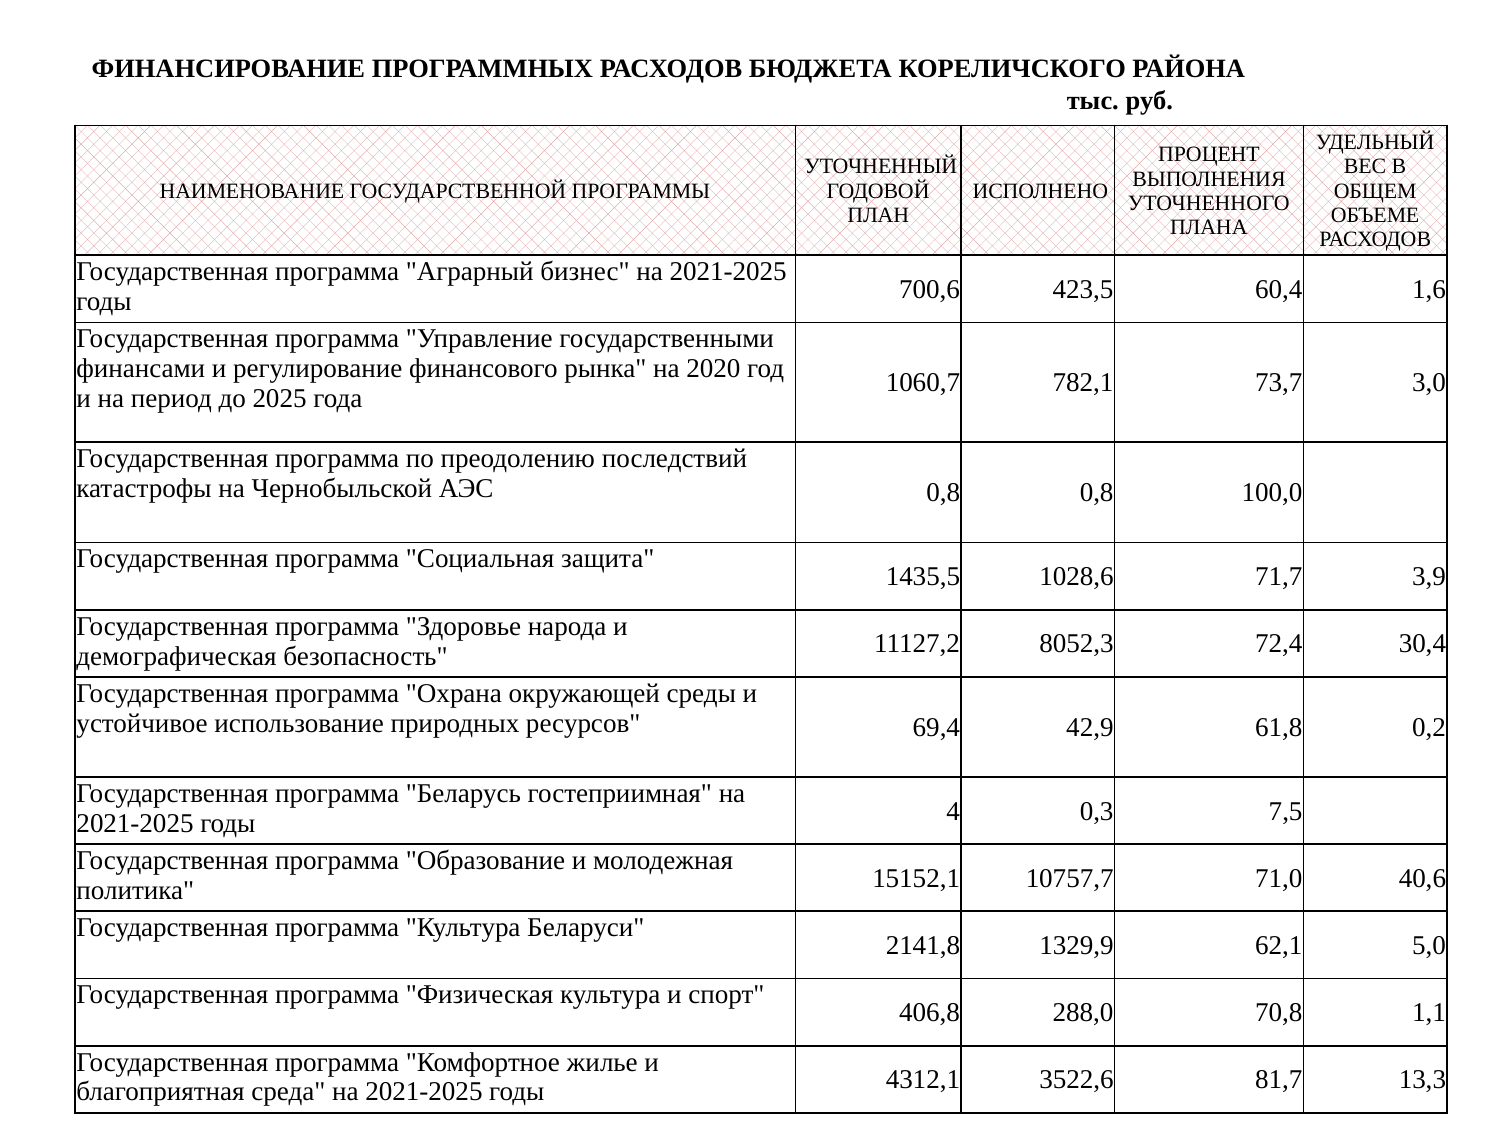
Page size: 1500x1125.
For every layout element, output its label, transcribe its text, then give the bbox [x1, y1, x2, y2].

table_cell 3,0 [1304, 323, 1446, 441]
title ФИНАНСИРОВАНИЕ ПРОГРАММНЫХ РАСХОДОВ БЮДЖЕТА КОРЕЛИЧСКОГО РАЙОНА тыс. руб. [76, 30, 1473, 136]
table_cell 0,8 [796, 443, 960, 542]
table_cell Государственная программа "Управление государственными финансами и регулирование финансового рынка" на 2020 год и на период до 2025 года [76, 323, 795, 441]
table_cell 3522,6 [962, 1047, 1114, 1112]
table_cell 1435,5 [796, 543, 960, 609]
table_cell Государственная программа "Здоровье народа и демографическая безопасность" [76, 611, 795, 676]
table_cell 71,0 [1115, 845, 1303, 910]
table_cell Государственная программа "Физическая культура и спорт" [76, 979, 795, 1045]
table_cell 4312,1 [796, 1047, 960, 1112]
table_cell 1060,7 [796, 323, 960, 441]
table_cell 0,2 [1304, 678, 1446, 776]
table_cell 62,1 [1115, 912, 1303, 978]
table_cell 60,4 [1115, 256, 1303, 322]
table_cell 1329,9 [962, 912, 1114, 978]
table_cell 423,5 [962, 256, 1114, 322]
table_cell 100,0 [1115, 443, 1303, 542]
table_cell Государственная программа "Комфортное жилье и благоприятная среда" на 2021-2025 годы [76, 1047, 795, 1112]
table_cell 0,8 [962, 443, 1114, 542]
table_cell 81,7 [1115, 1103, 1303, 1112]
table_cell Государственная программа по преодолению последствий катастрофы на Чернобыльской АЭС [76, 443, 795, 542]
table_cell [1304, 778, 1446, 843]
table_cell 72,4 [1115, 611, 1303, 676]
table_cell 71,7 [1115, 543, 1303, 609]
table_cell 4 [796, 778, 960, 843]
table_cell Государственная программа "Охрана окружающей среды и устойчивое использование природных ресурсов" [76, 678, 795, 776]
table_cell 73,7 [1115, 323, 1303, 441]
table_cell 61,8 [1115, 678, 1303, 776]
table_cell 2141,8 [796, 912, 960, 978]
table_header НАИМЕНОВАНИЕ ГОСУДАРСТВЕННОЙ ПРОГРАММЫ [76, 126, 795, 254]
table_cell 700,6 [796, 256, 960, 322]
table_cell 42,9 [962, 678, 1114, 776]
table_cell 7,5 [1115, 778, 1303, 843]
table_cell Государственная программа "Беларусь гостеприимная" на 2021-2025 годы [76, 778, 795, 843]
table_cell 15152,1 [796, 845, 960, 910]
table_cell 30,4 [1304, 611, 1446, 676]
table_cell Государственная программа "Аграрный бизнес" на 2021-2025 годы [76, 256, 795, 322]
table_cell 40,6 [1304, 845, 1446, 910]
table_cell Государственная программа "Культура Беларуси" [76, 912, 795, 978]
table_cell 5,0 [1304, 912, 1446, 978]
table_cell [1304, 443, 1446, 542]
table_cell 0,3 [962, 778, 1114, 843]
table_cell 288,0 [962, 979, 1114, 1045]
table_header ПРОЦЕНТ ВЫПОЛНЕНИЯ УТОЧНЕННОГО ПЛАНА [1115, 126, 1303, 254]
table_header УДЕЛЬНЫЙ ВЕС В ОБЩЕМ ОБЪЕМЕ РАСХОДОВ [1304, 126, 1446, 254]
table_cell 782,1 [962, 323, 1114, 441]
table_cell 70,8 [1115, 979, 1303, 1042]
table_cell 10757,7 [962, 845, 1114, 910]
table_cell 11127,2 [796, 611, 960, 676]
table_cell 3,9 [1304, 543, 1446, 609]
table_cell Государственная программа "Образование и молодежная политика" [76, 845, 795, 910]
table_cell 1,1 [1304, 979, 1446, 1045]
table_cell 1028,6 [962, 543, 1114, 609]
table_cell Государственная программа "Социальная защита" [76, 543, 795, 609]
table_cell 8052,3 [962, 611, 1114, 676]
table_cell 1,6 [1304, 256, 1446, 322]
table_cell 13,3 [1304, 1047, 1446, 1112]
table_cell 406,8 [796, 979, 960, 1045]
table_cell 69,4 [796, 678, 960, 776]
table_header ИСПОЛНЕНО [962, 126, 1114, 254]
table_header УТОЧНЕННЫЙ ГОДОВОЙ ПЛАН [796, 126, 960, 254]
slide_number [1074, 1042, 1425, 1103]
